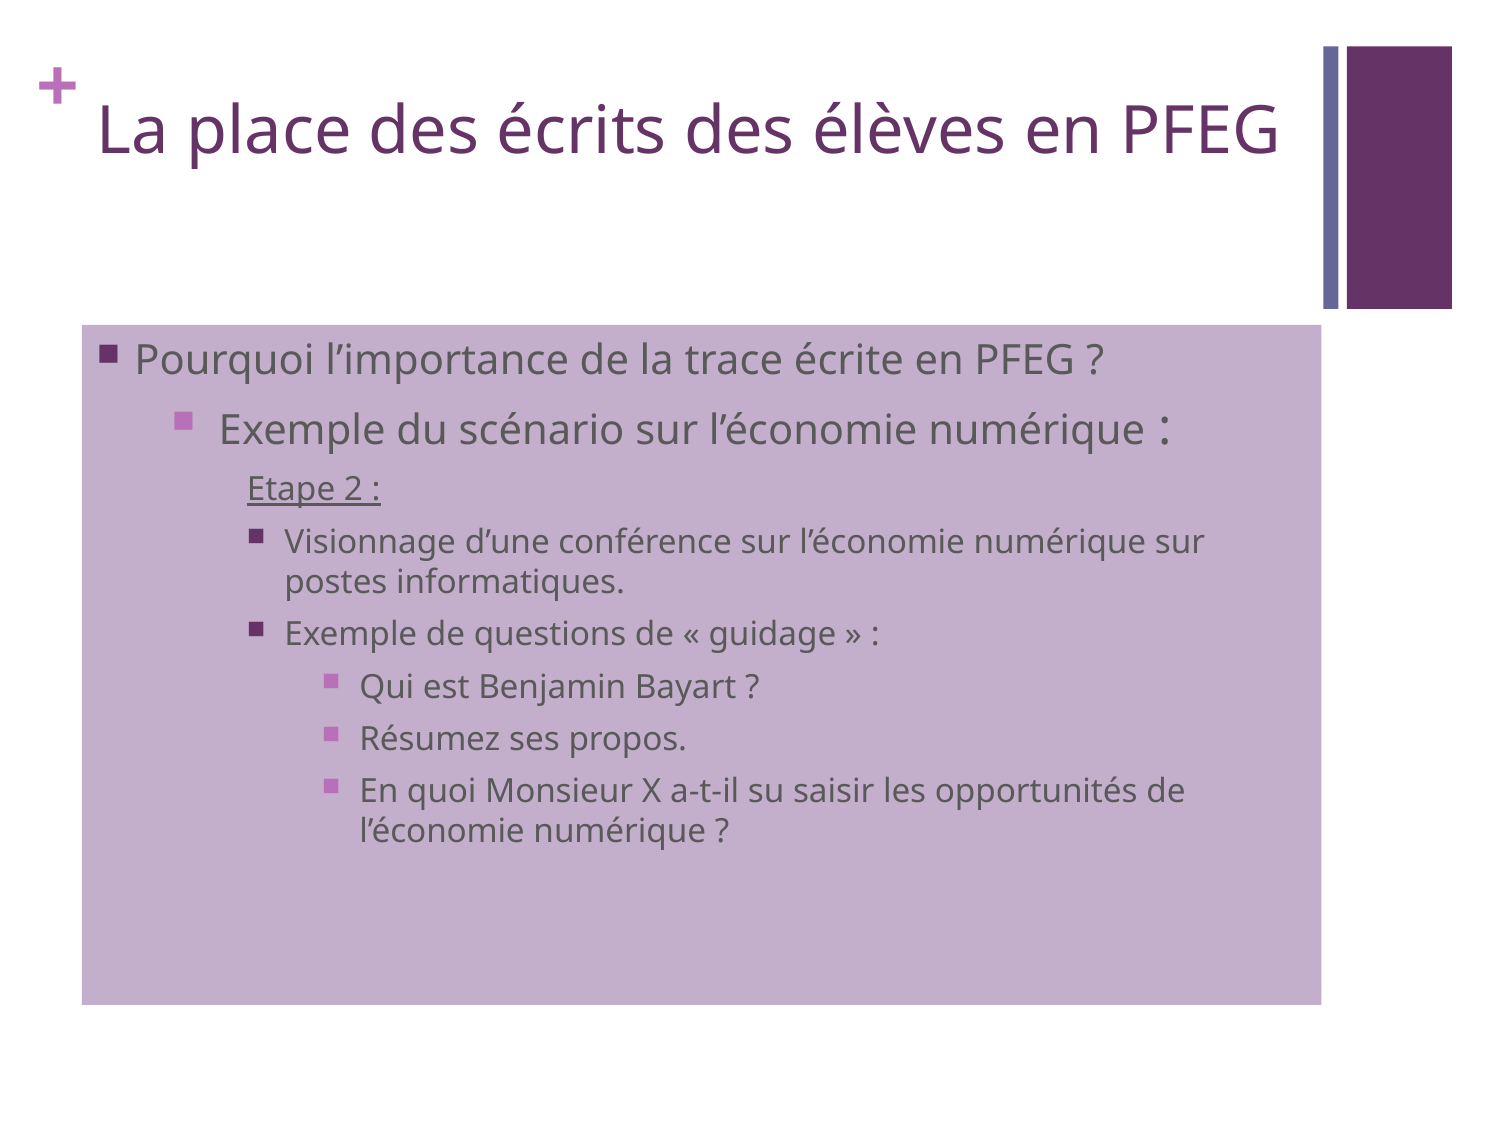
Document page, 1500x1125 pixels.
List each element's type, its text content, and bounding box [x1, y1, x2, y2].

list Pourquoi l’importance de la trace écrite en PFEG ? Exemple du scénario sur l’économie numérique : Etape 2 : Visionnage d’une conférence sur l’économie numérique sur postes informatiques. Exemple de questions de « guidage » : Qui est Benjamin Bayart ? Résumez ses propos. En quoi Monsieur X a-t-il su saisir les opportunités de l’économie numérique ? [81, 324, 1322, 1005]
title La place des écrits des élèves en PFEG [81, 79, 1322, 263]
